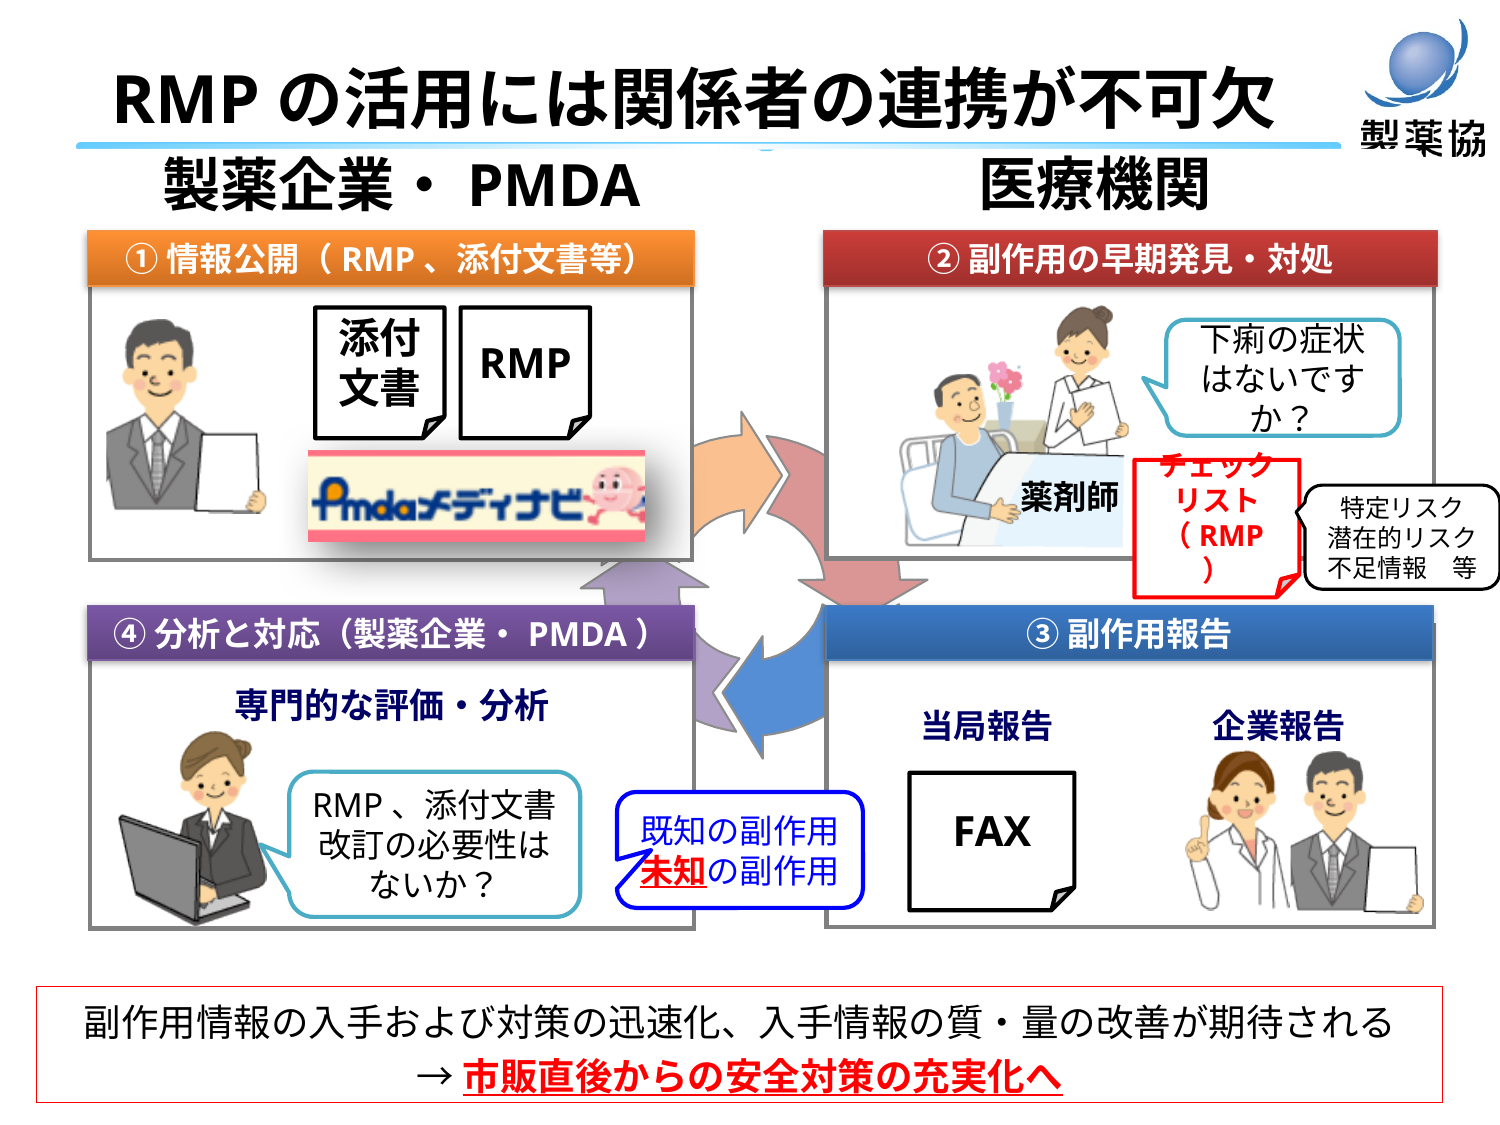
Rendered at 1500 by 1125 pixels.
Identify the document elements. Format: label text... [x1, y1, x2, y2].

text_box ②副作用の早期発見・対処 [823, 230, 1438, 287]
text_box 下痢の症状はないですか？ [1141, 317, 1402, 438]
text_box [934, 554, 1132, 559]
text_box 医療機関 [767, 146, 1427, 219]
text_box 既知の副作用 未知の副作用 [614, 789, 866, 911]
picture [106, 319, 267, 514]
text_box ①情報公開（RMP、添付文書等） [87, 230, 695, 287]
picture [1361, 18, 1485, 157]
text_box 添付文書 [313, 305, 447, 441]
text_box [580, 411, 928, 760]
text_box FAX [907, 770, 1077, 913]
text_box ③副作用報告 [934, 605, 1434, 661]
text_box [826, 666, 1435, 928]
text_box [826, 294, 1435, 501]
text_box 特定リスク 潜在的リスク 不足情報 等 [1294, 482, 1500, 592]
title RMPの活用には関係者の連携が不可欠 [63, 49, 1326, 146]
picture [117, 731, 267, 928]
text_box [90, 294, 693, 561]
picture [1185, 749, 1425, 914]
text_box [898, 305, 1130, 549]
text_box 専門的な評価・分析 [90, 668, 694, 929]
text_box RMP、添付文書改訂の必要性はないか？ [272, 769, 583, 919]
text_box RMP [458, 305, 593, 441]
text_box 副作用情報の入手および対策の迅速化、入手情報の質・量の改善が期待される →市販直後からの安全対策の充実化へ [36, 986, 1443, 1103]
picture [307, 450, 645, 542]
text_box 当局報告 [934, 698, 1069, 753]
text_box 企業報告 [1198, 698, 1361, 749]
text_box ④分析と対応（製薬企業・PMDA） [87, 605, 575, 661]
text_box チェック リスト（RMP） [1132, 457, 1302, 600]
text_box 製薬企業・PMDA [34, 146, 769, 220]
